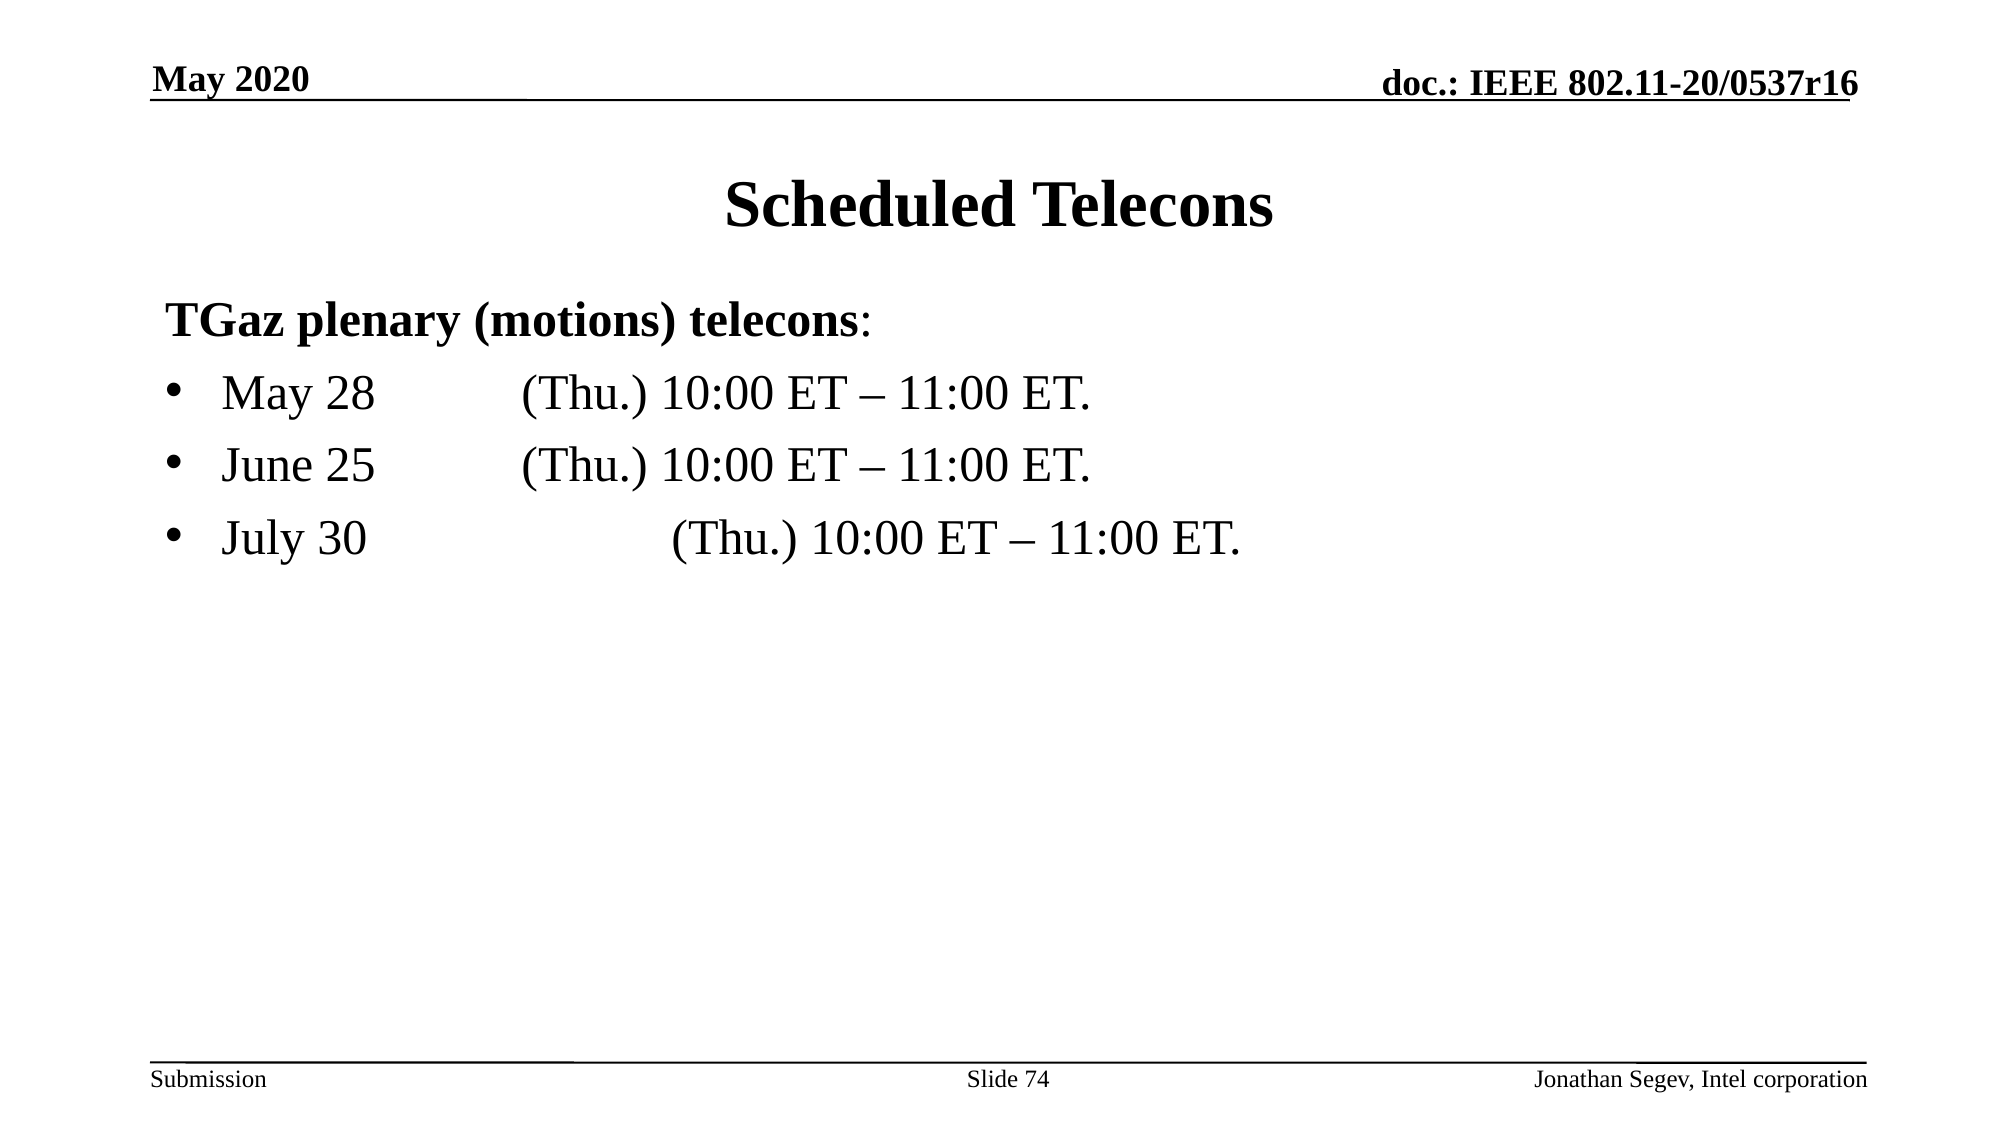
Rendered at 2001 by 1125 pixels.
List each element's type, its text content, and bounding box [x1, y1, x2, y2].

footer Jonathan Segev, Intel corporation [1171, 1061, 1869, 1093]
slide_number Slide 74 [950, 1061, 1067, 1123]
list TGaz plenary (motions) telecons: May 28 (Thu.) 10:00 ET – 11:00 ET. June 25 (Thu.) 10:00 ET – 11:00 ET. July 30 (Thu.) 10:00 ET – 11:00 ET. [149, 278, 1850, 670]
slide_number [152, 54, 563, 100]
title Scheduled Telecons [149, 112, 1850, 278]
